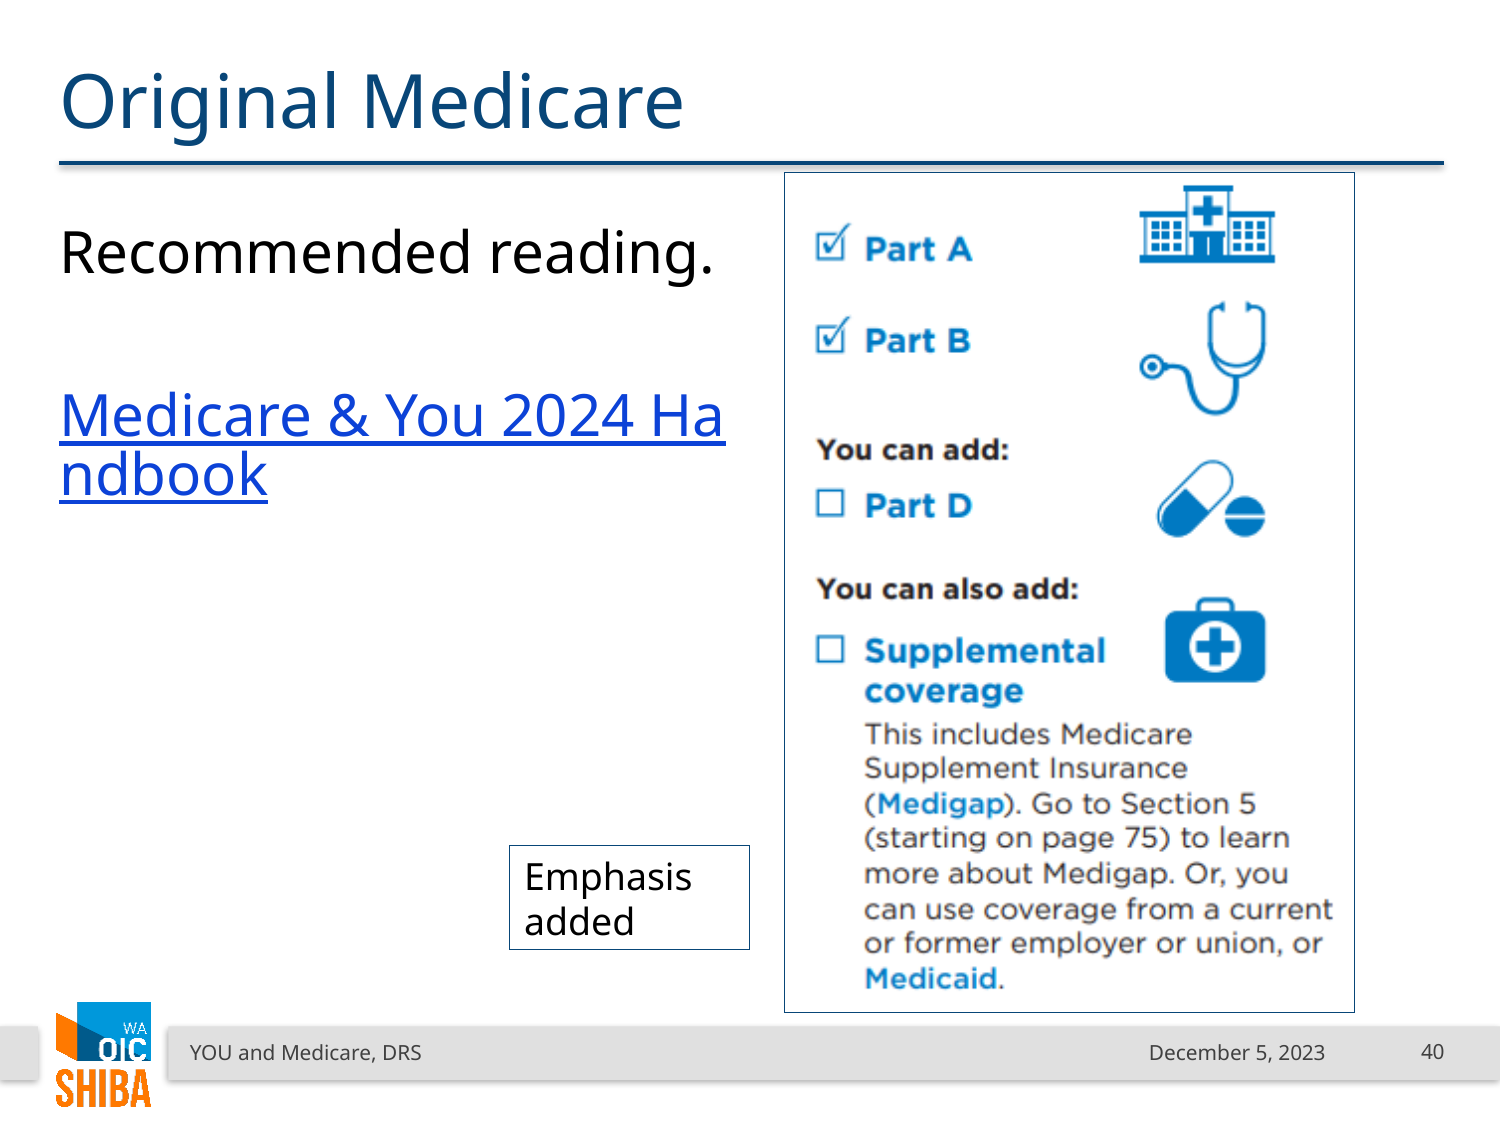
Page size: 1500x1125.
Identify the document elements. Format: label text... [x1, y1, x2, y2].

list Recommended reading. Medicare & You 2024 Handbook [59, 215, 738, 1005]
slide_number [975, 1035, 1326, 1069]
slide_number 40 [1339, 1035, 1445, 1069]
picture [784, 172, 1355, 1014]
text_box Emphasis added [509, 845, 750, 950]
picture [56, 1002, 151, 1107]
footer YOU and Medicare, DRS [190, 1035, 785, 1069]
title Original Medicare [59, 53, 1445, 164]
